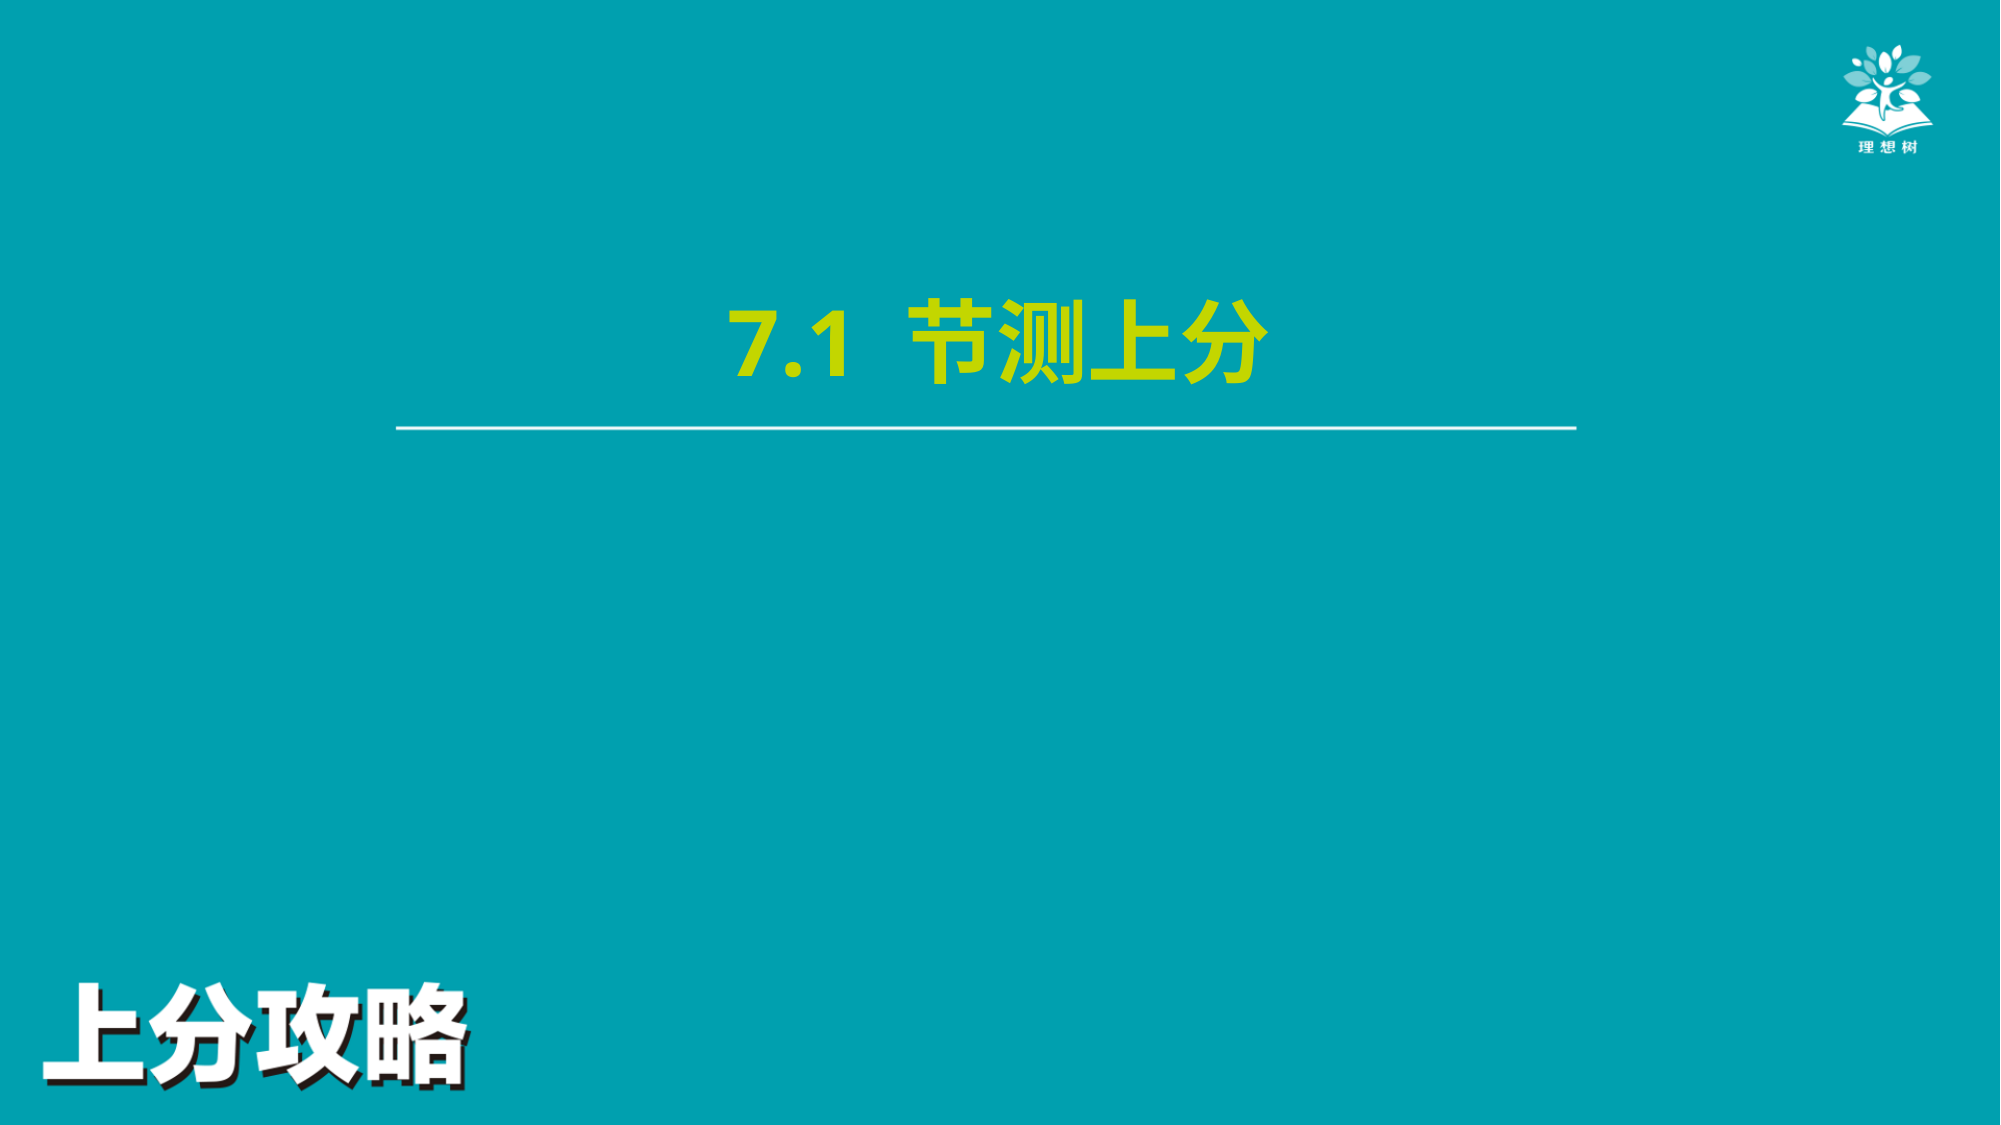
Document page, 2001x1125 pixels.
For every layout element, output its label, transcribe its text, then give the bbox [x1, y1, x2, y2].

picture [0, 413, 2000, 1125]
picture [0, 0, 2000, 265]
text_box 7.1 节测上分 [0, 265, 2000, 413]
